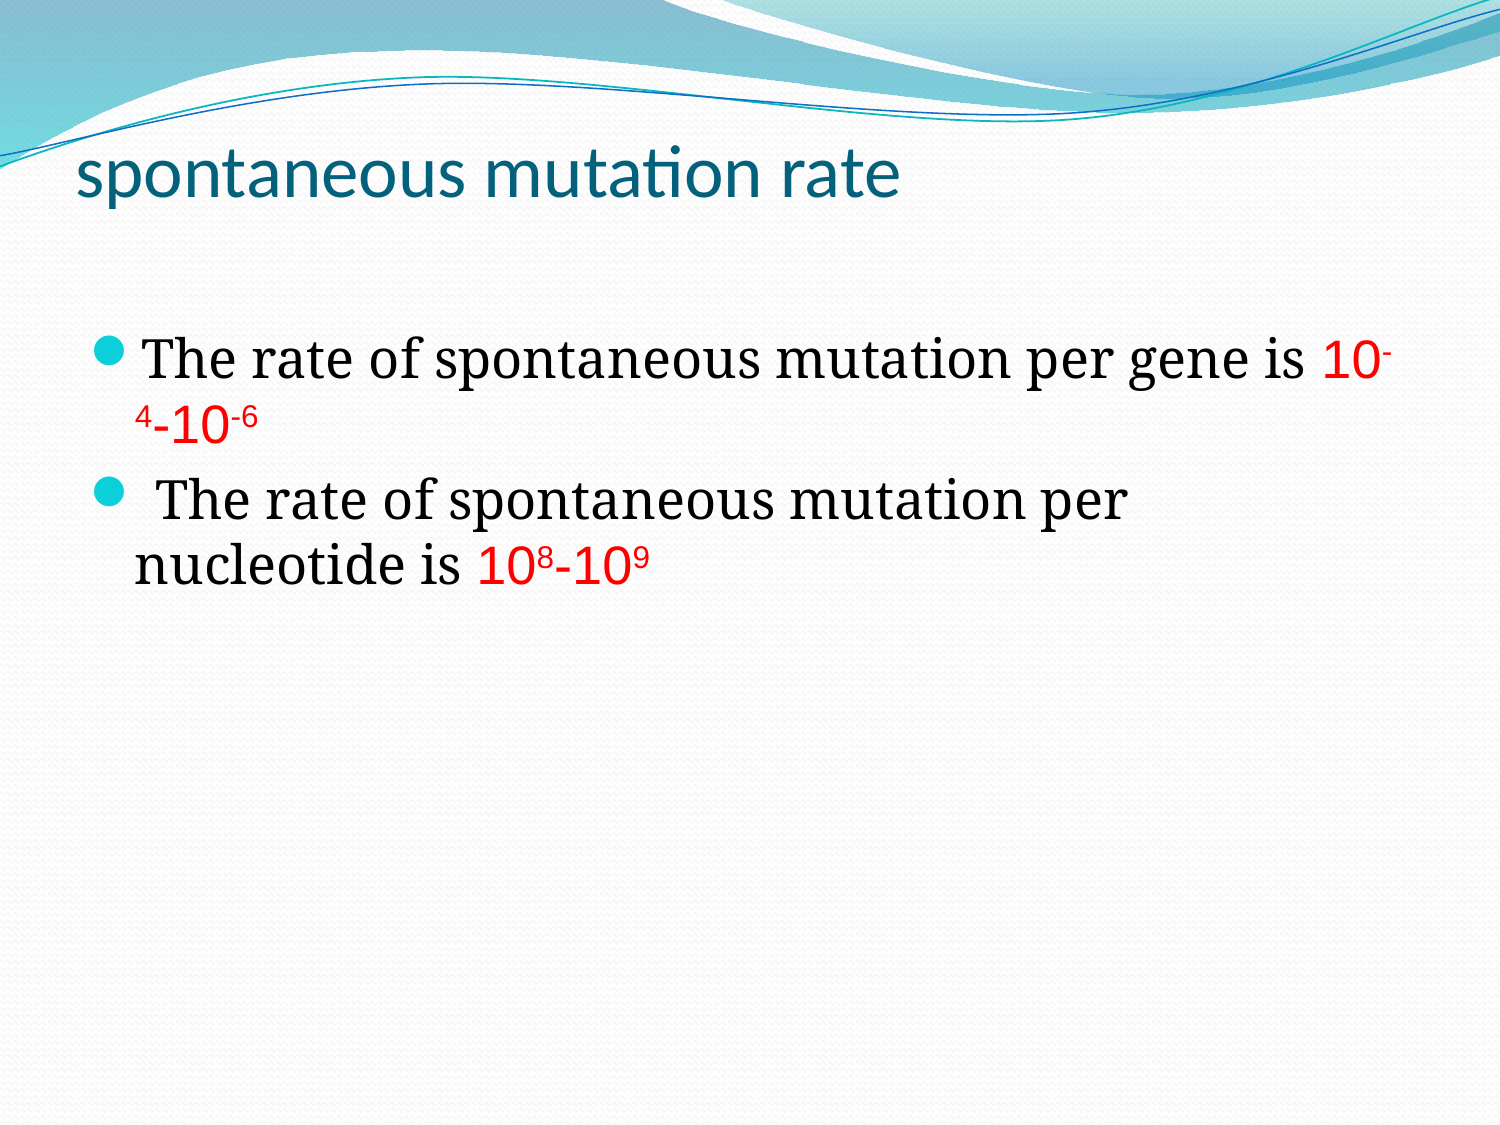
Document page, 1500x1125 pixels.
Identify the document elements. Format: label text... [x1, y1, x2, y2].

title spontaneous mutation rate [75, 115, 1425, 303]
list The rate of spontaneous mutation per gene is 10-4-10-6 The rate of spontaneous mutation per nucleotide is 108-109 [75, 317, 1425, 1038]
